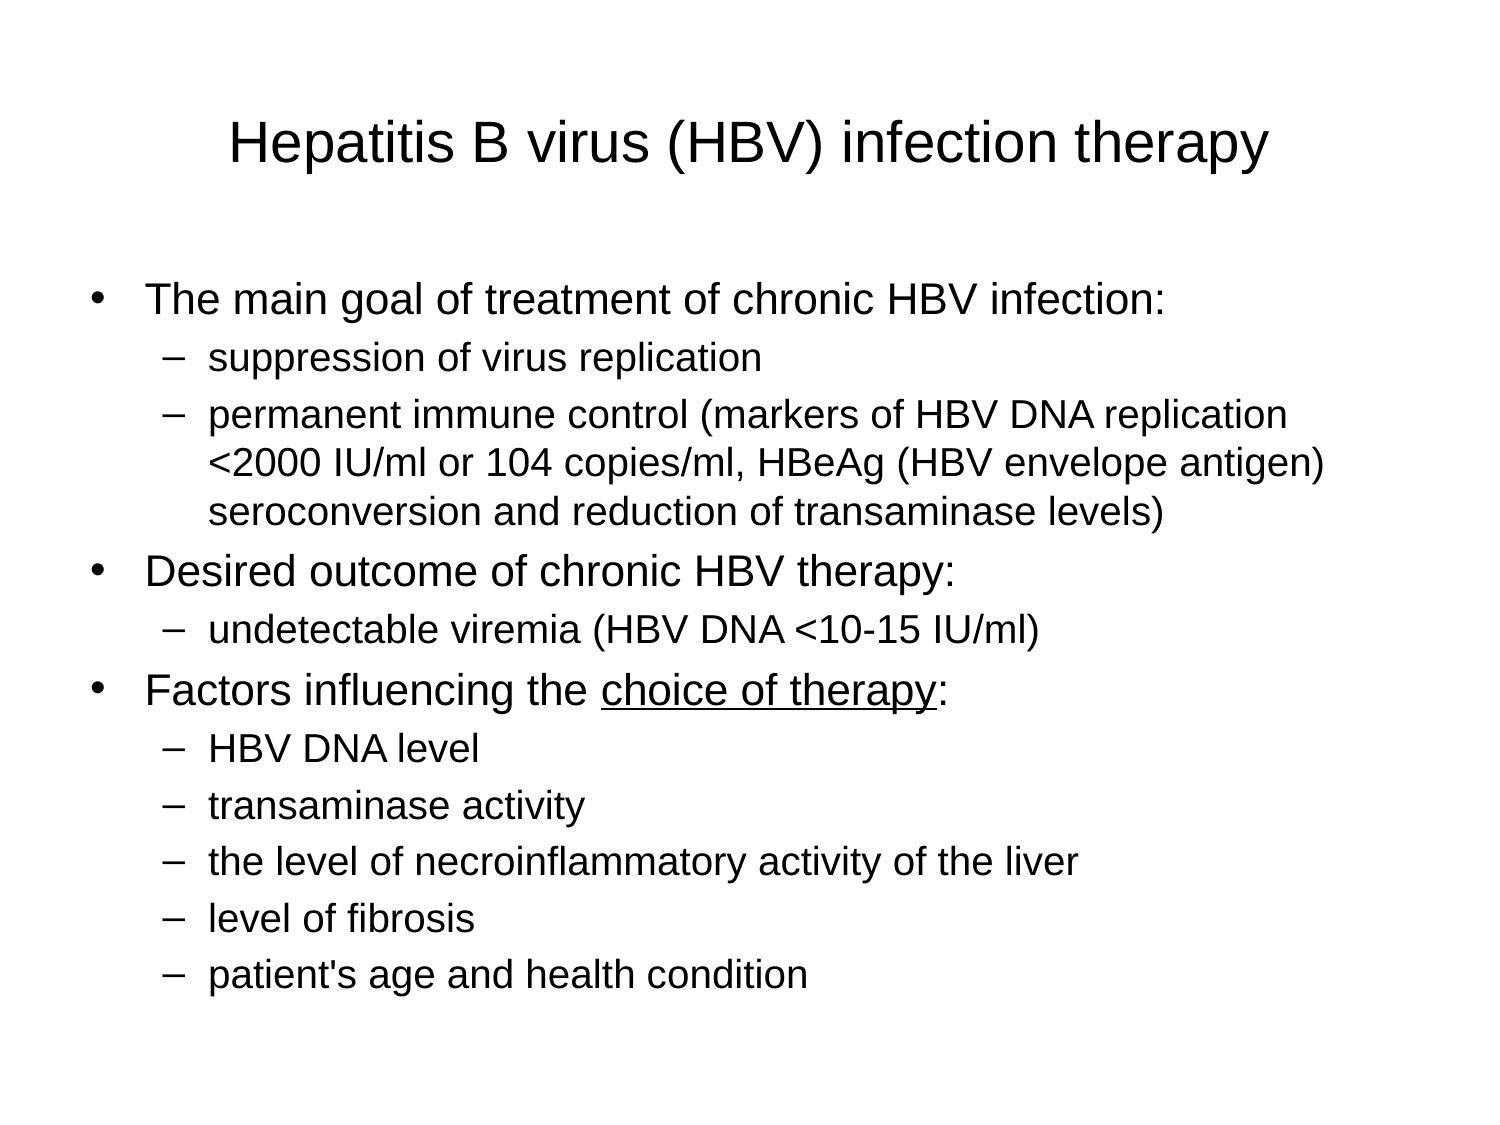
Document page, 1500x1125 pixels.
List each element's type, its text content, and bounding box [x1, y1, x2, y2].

list The main goal of treatment of chronic HBV infection: suppression of virus replication permanent immune control (markers of HBV DNA replication <2000 IU/ml or 104 copies/ml, HBeAg (HBV envelope antigen) seroconversion and reduction of transaminase levels) Desired outcome of chronic HBV therapy: undetectable viremia (HBV DNA <10-15 IU/ml) Factors influencing the choice of therapy: HBV DNA level transaminase activity the level of necroinflammatory activity of the liver level of fibrosis patient's age and health condition [75, 262, 1425, 1005]
title Hepatitis B virus (HBV) infection therapy [75, 45, 1425, 233]
